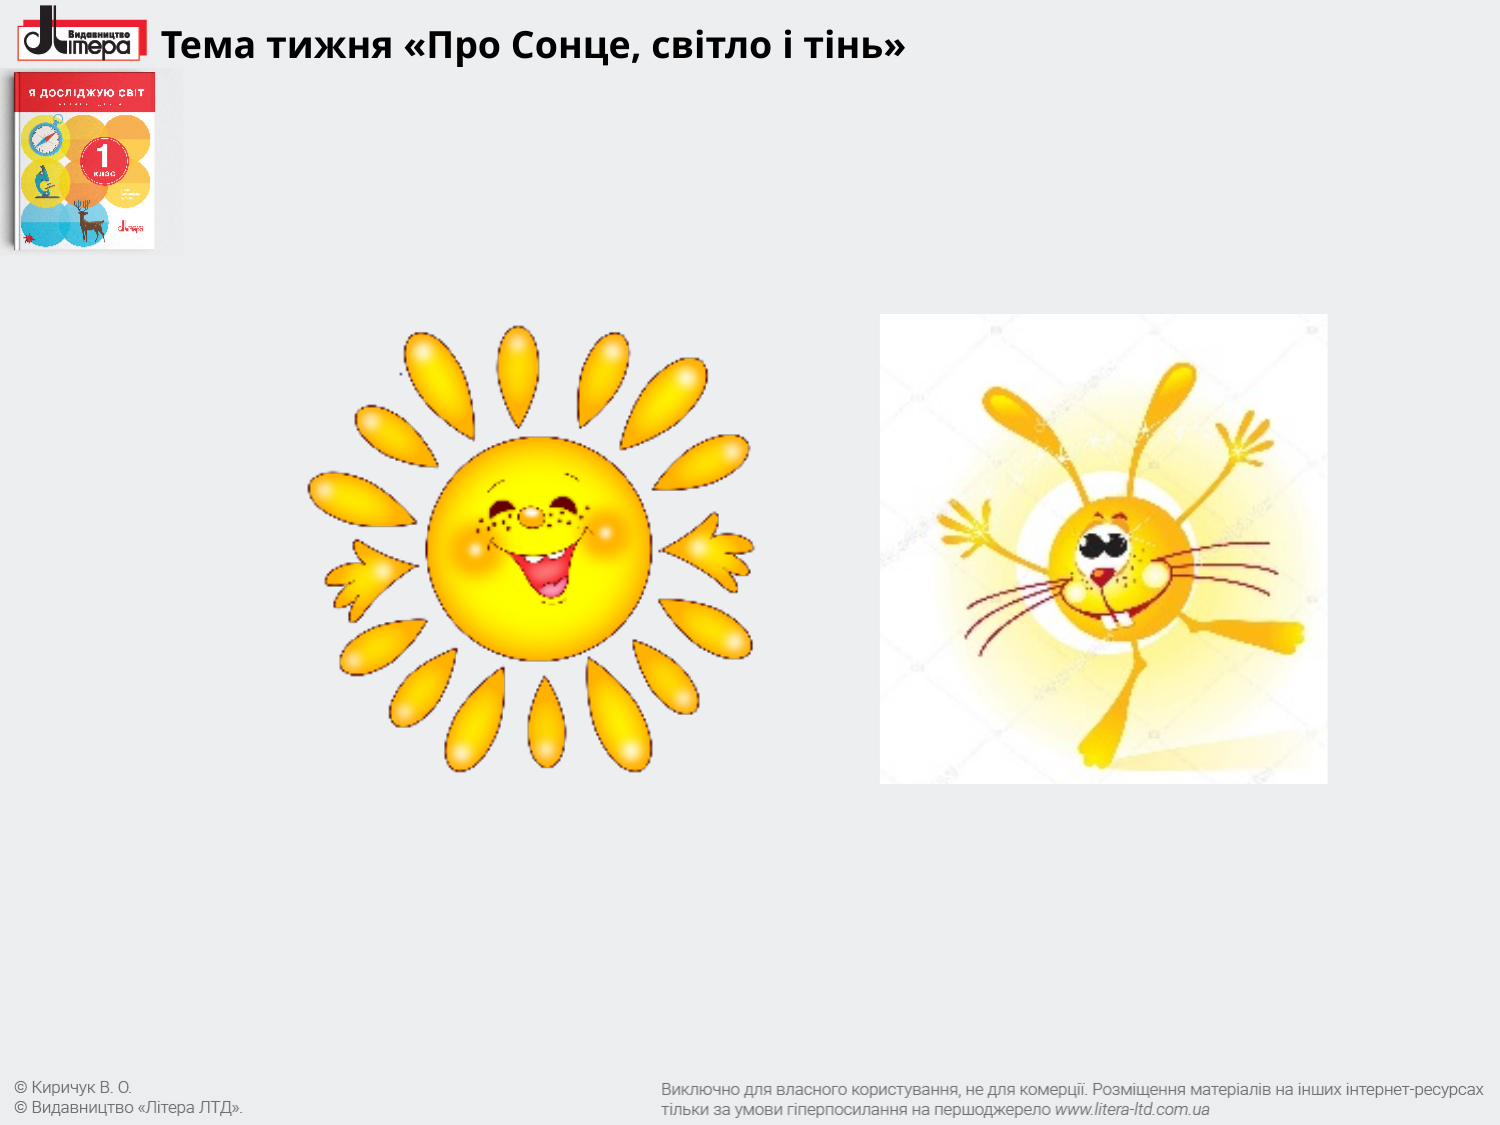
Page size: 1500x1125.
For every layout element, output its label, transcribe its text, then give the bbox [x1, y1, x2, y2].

picture [0, 0, 1500, 1125]
text_box Тема тижня «Про Сонце, світло і тінь» [146, 13, 922, 74]
